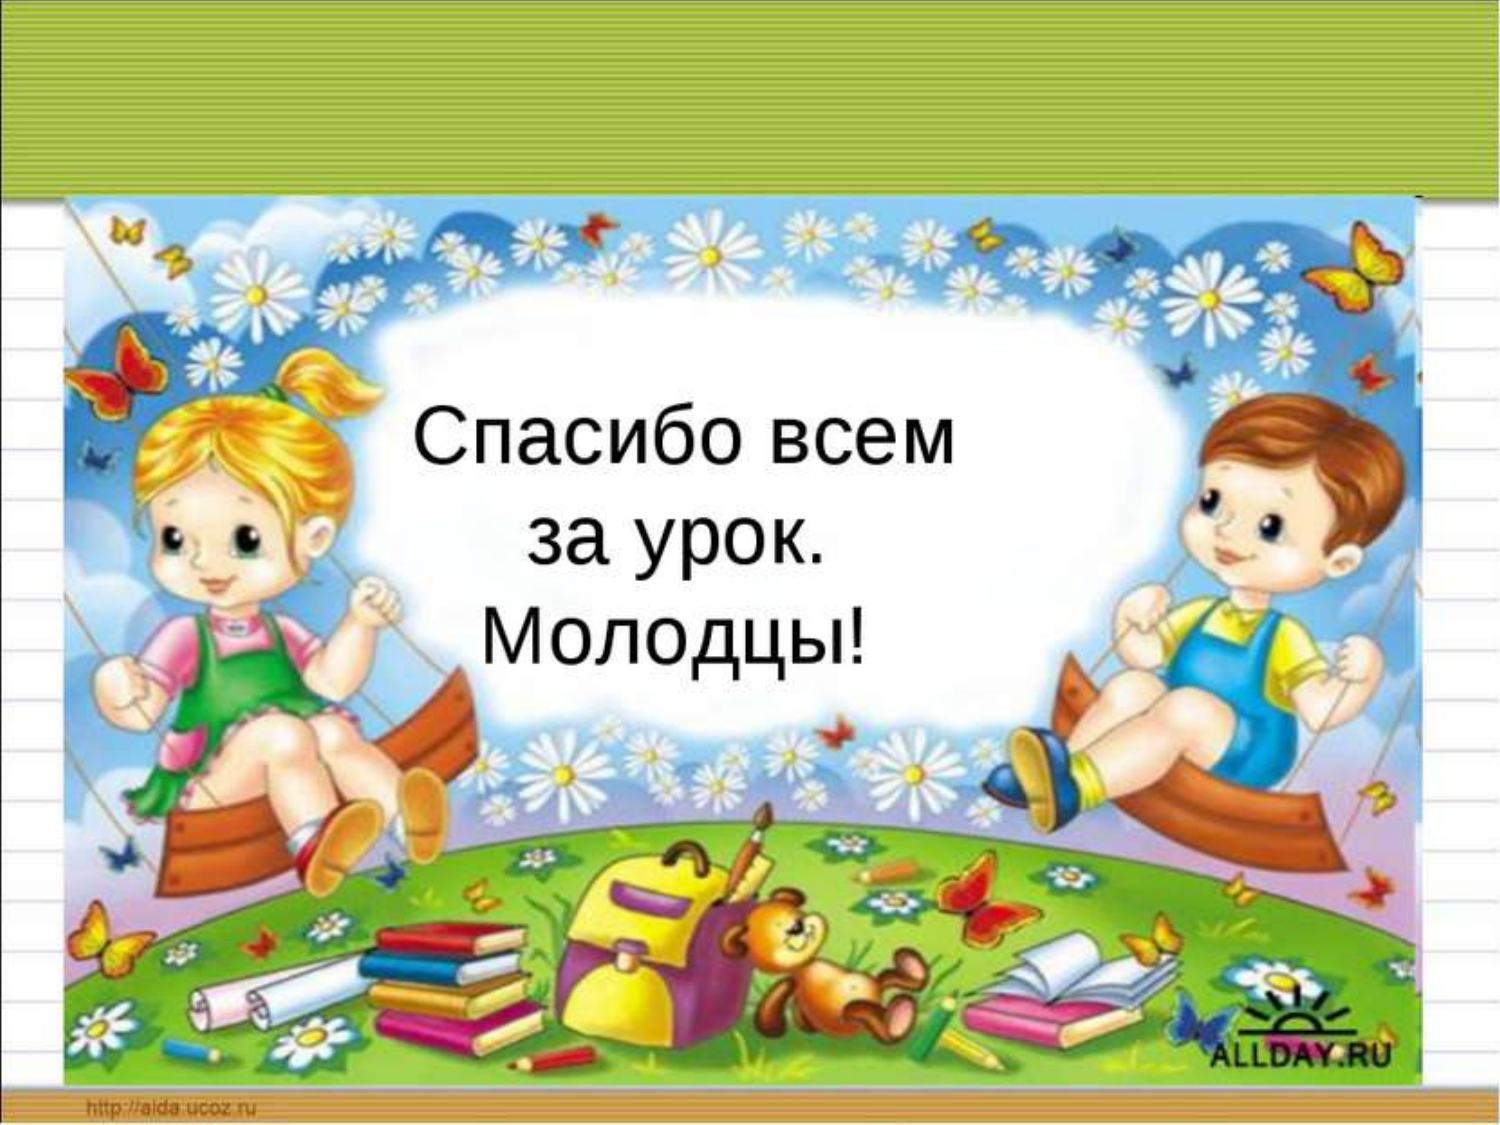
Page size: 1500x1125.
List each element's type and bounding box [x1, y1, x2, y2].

list [0, 0, 1500, 1125]
